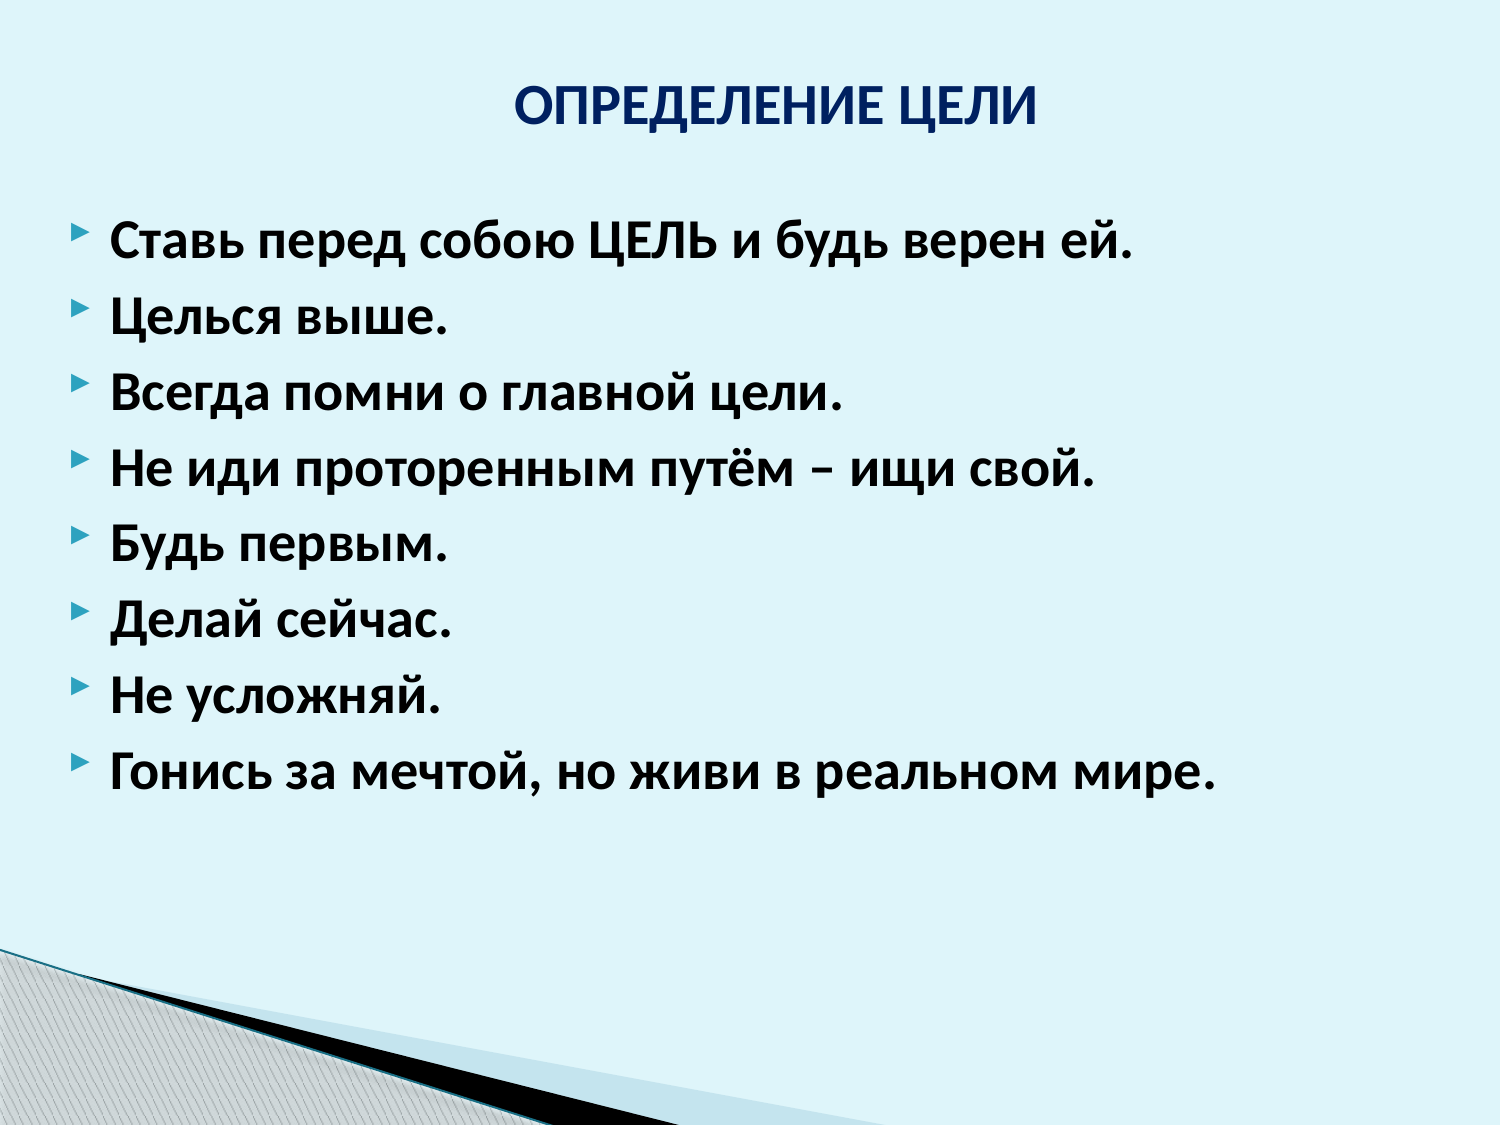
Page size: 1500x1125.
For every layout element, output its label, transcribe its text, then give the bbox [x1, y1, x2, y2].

list ОПРЕДЕЛЕНИЕ ЦЕЛИ Ставь перед собою ЦЕЛЬ и будь верен ей. Целься выше. Всегда помни о главной цели. Не иди проторенным путём – ищи свой. Будь первым. Делай сейчас. Не усложняй. Гонись за мечтой, но живи в реальном мире. [35, 0, 1500, 1125]
